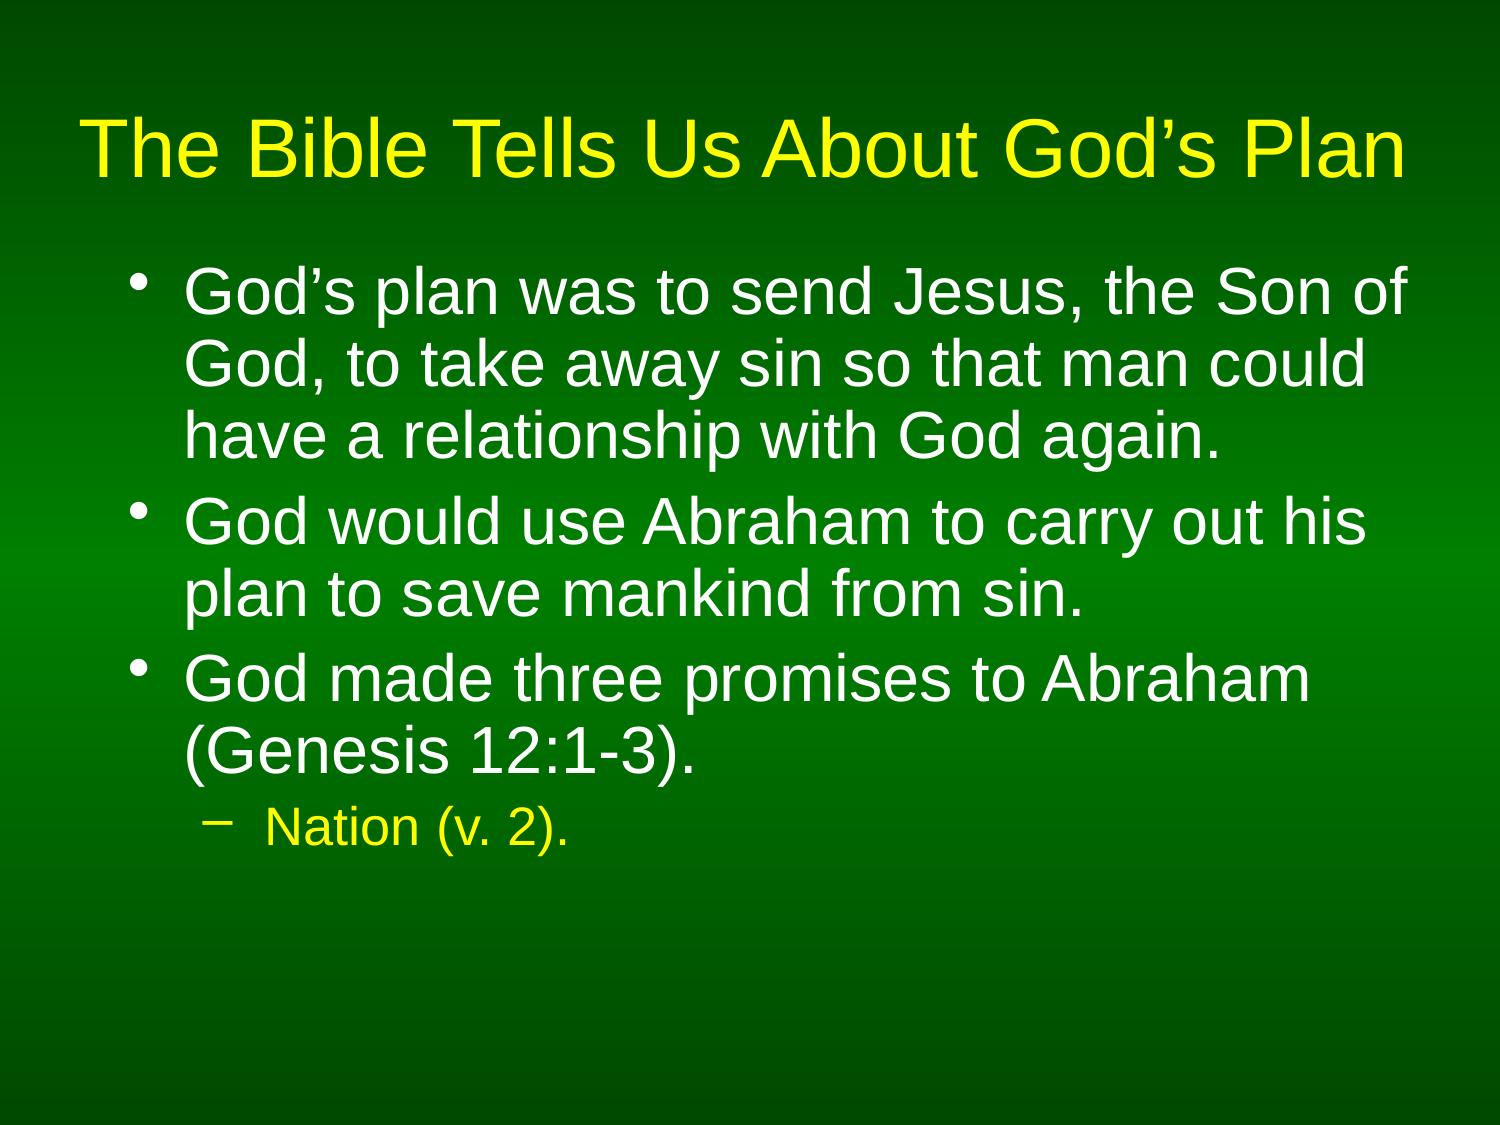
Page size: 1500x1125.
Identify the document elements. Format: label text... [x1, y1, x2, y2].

title The Bible Tells Us About God’s Plan [50, 50, 1438, 238]
list God’s plan was to send Jesus, the Son of God, to take away sin so that man could have a relationship with God again. God would use Abraham to carry out his plan to save mankind from sin. God made three promises to Abraham (Genesis 12:1-3). Nation (v. 2). [112, 249, 1438, 925]
